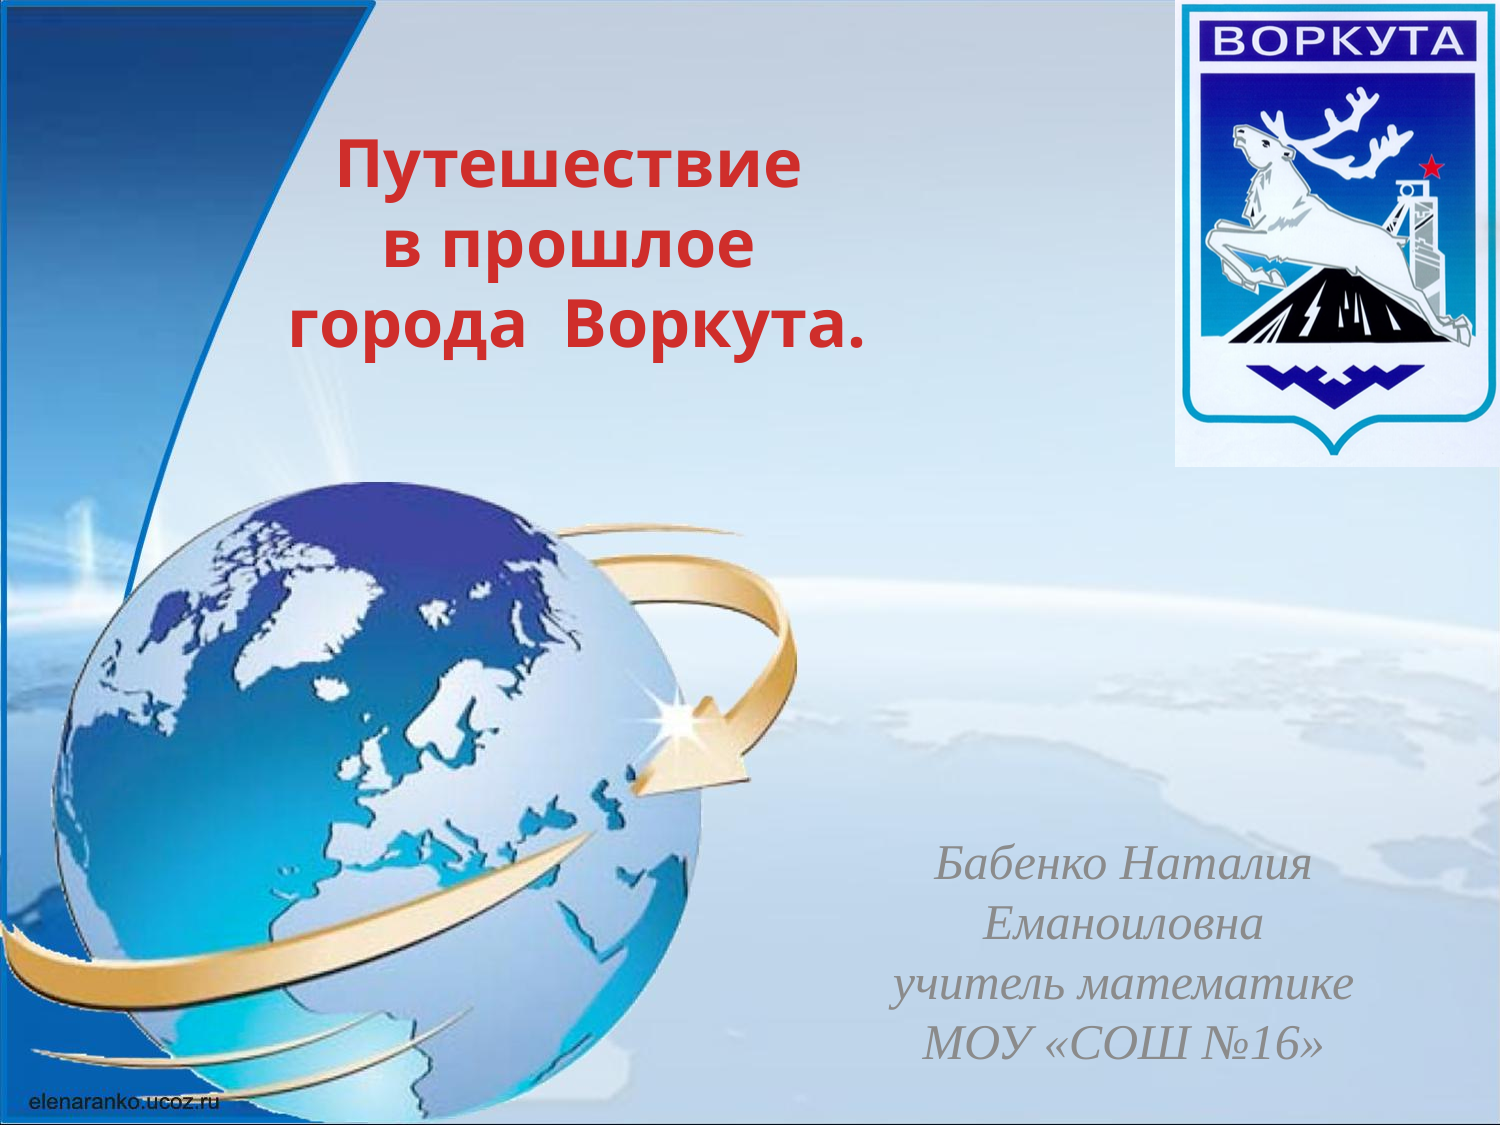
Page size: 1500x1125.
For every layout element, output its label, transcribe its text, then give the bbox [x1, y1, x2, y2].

subtitle Бабенко Наталия Еманоиловна учитель математике МОУ «СОШ №16» [785, 822, 1462, 1071]
picture [0, 0, 1500, 1125]
text_box [308, 82, 1169, 390]
text_box Путешествие в прошлое города Воркута. [29, 113, 1125, 369]
